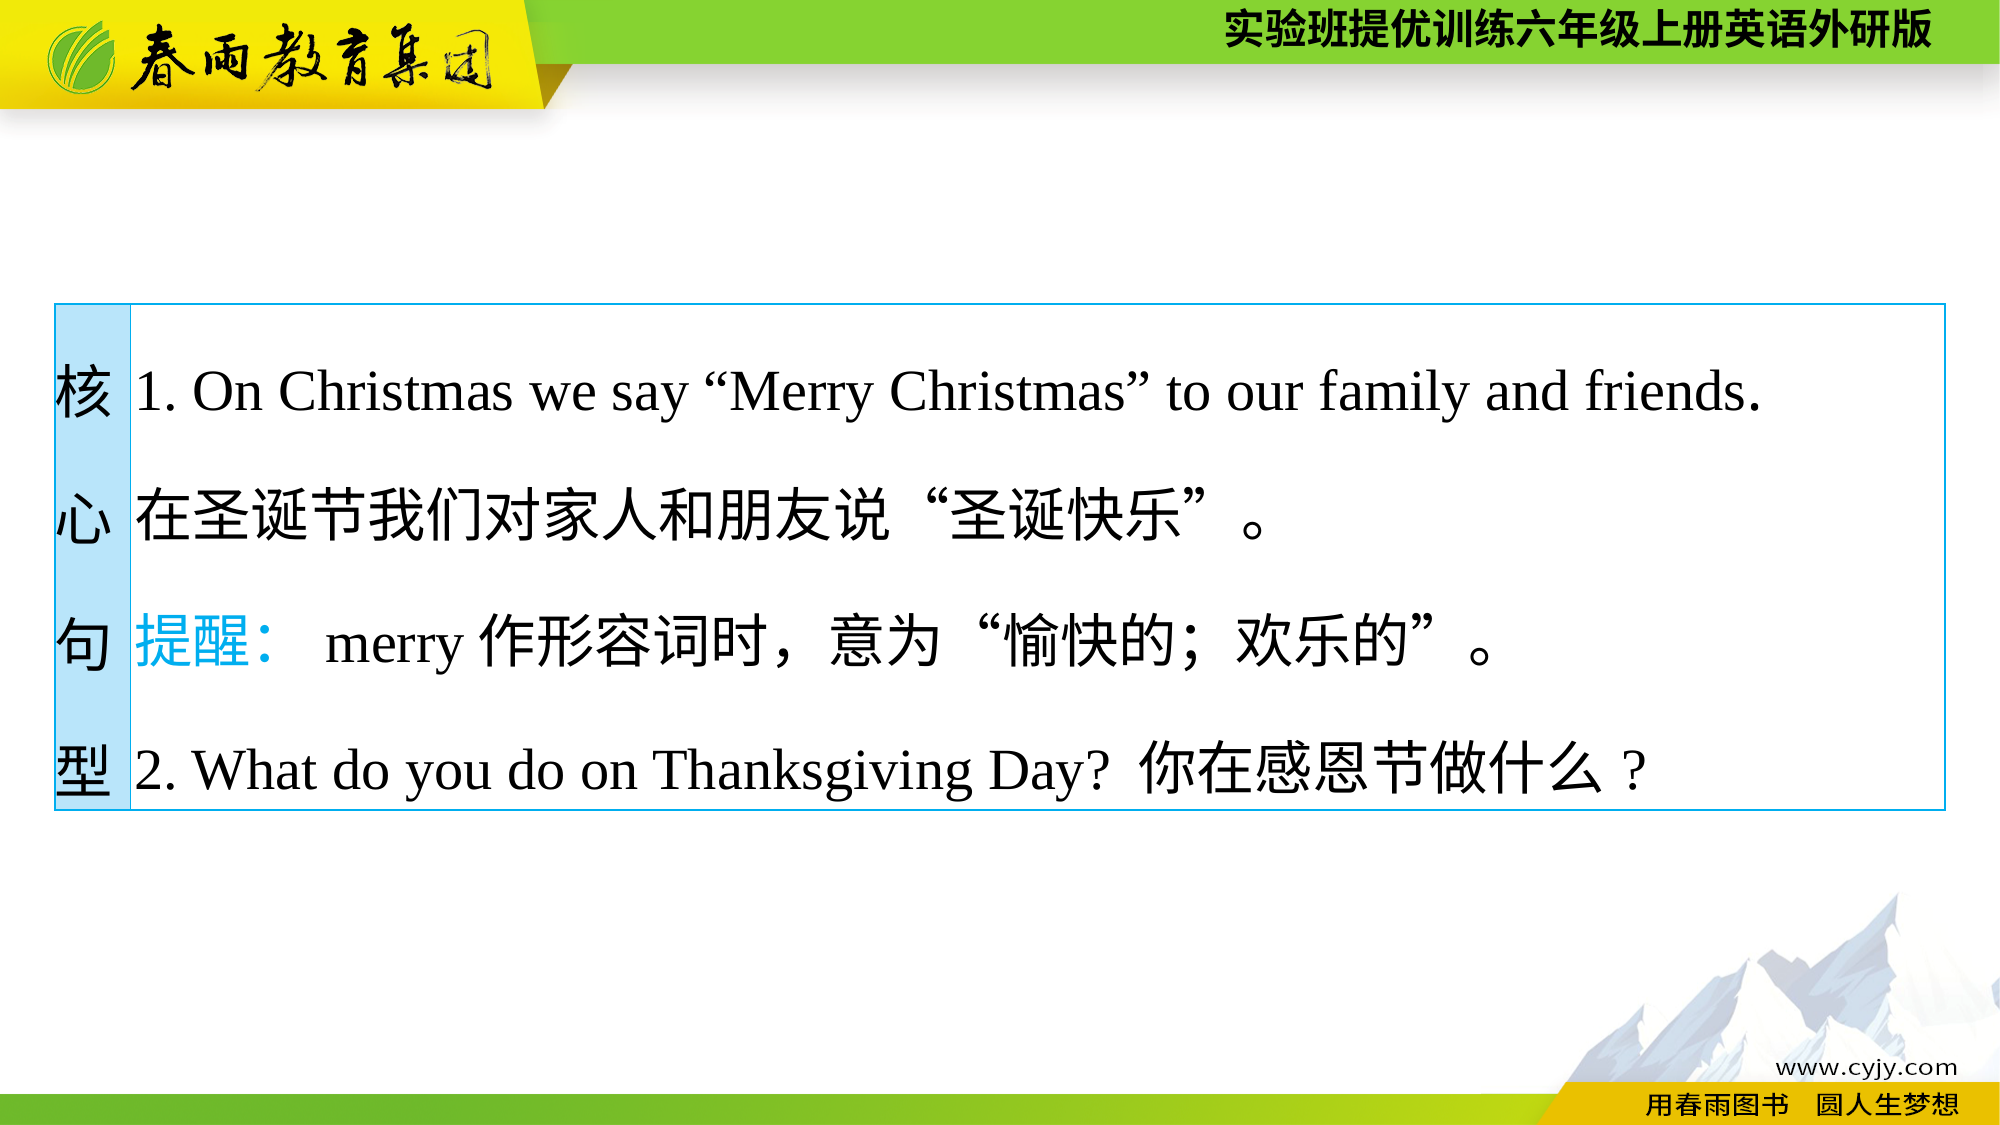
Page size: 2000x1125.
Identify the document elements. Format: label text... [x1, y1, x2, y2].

picture [0, 0, 2000, 1125]
table_header 核 心 句 型 [56, 305, 130, 809]
table_header 1. On Christmas we say “Merry Christmas” to our family and friends. 在圣诞节我们对家人和朋友说“圣诞快乐”。 提醒：merry作形容词时，意为“愉快的；欢乐的”。 2. What do you do on Thanksgiving Day? 你在感恩节做什么? [131, 305, 1944, 809]
